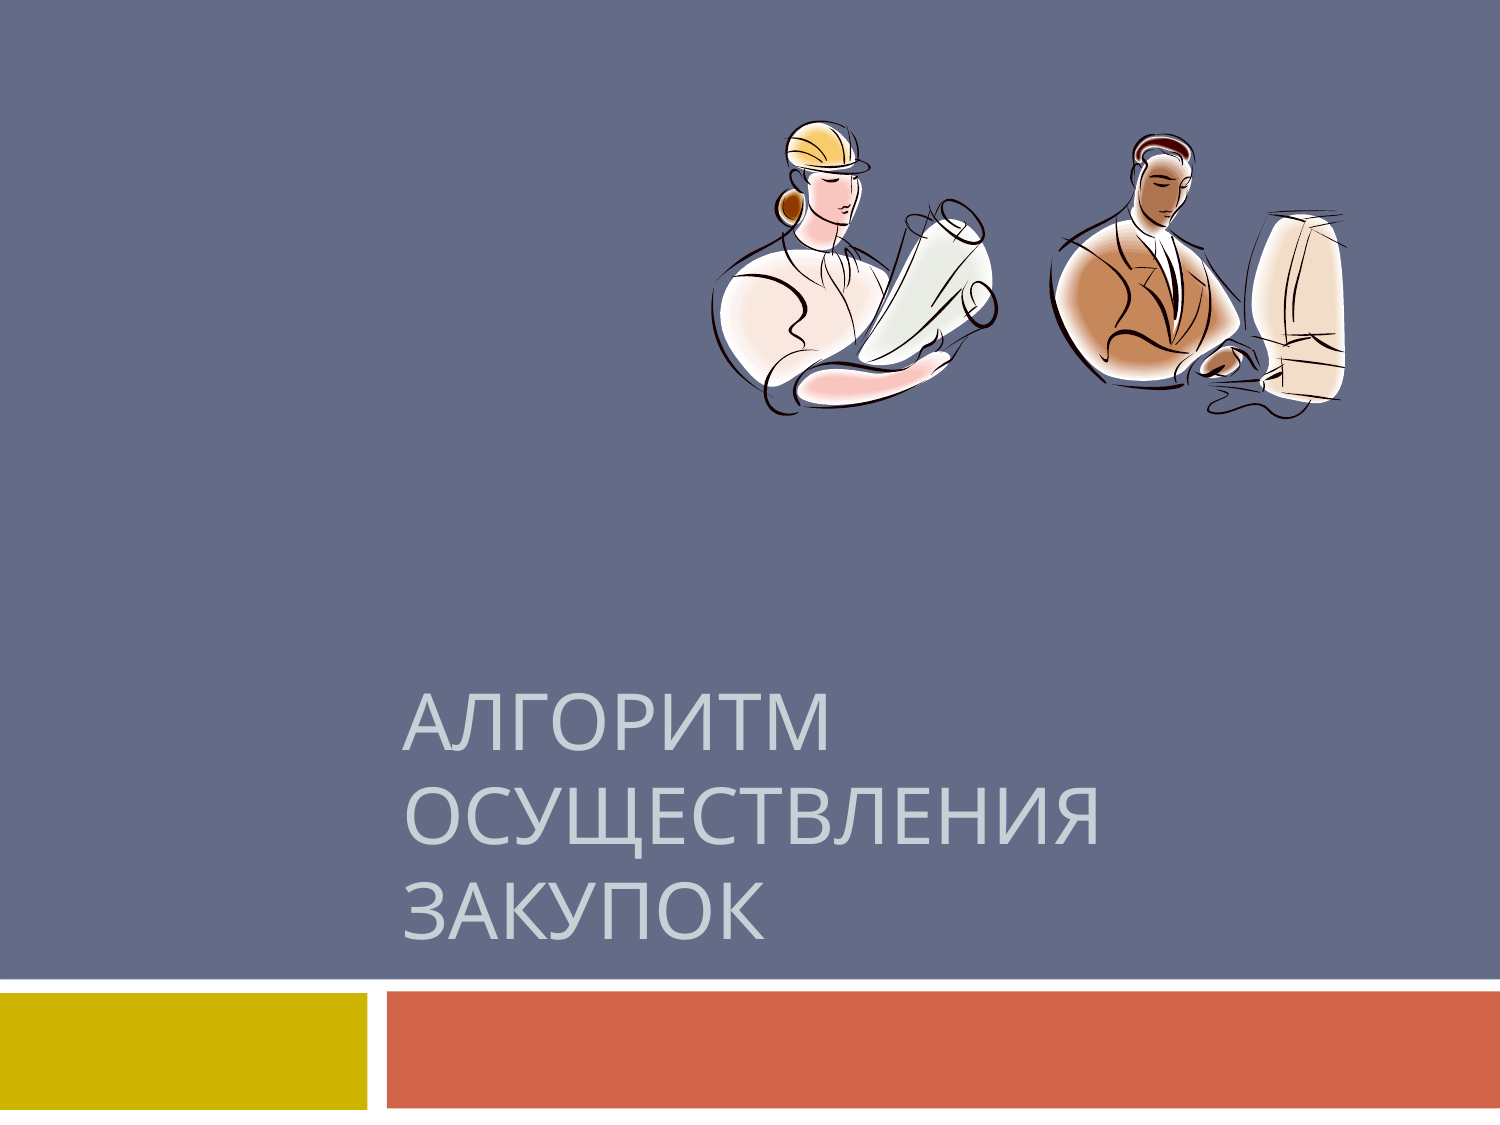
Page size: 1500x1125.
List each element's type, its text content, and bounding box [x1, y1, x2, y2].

picture [701, 105, 999, 420]
picture [1040, 131, 1348, 423]
title Алгоритм осуществления закупок [387, 662, 1450, 963]
